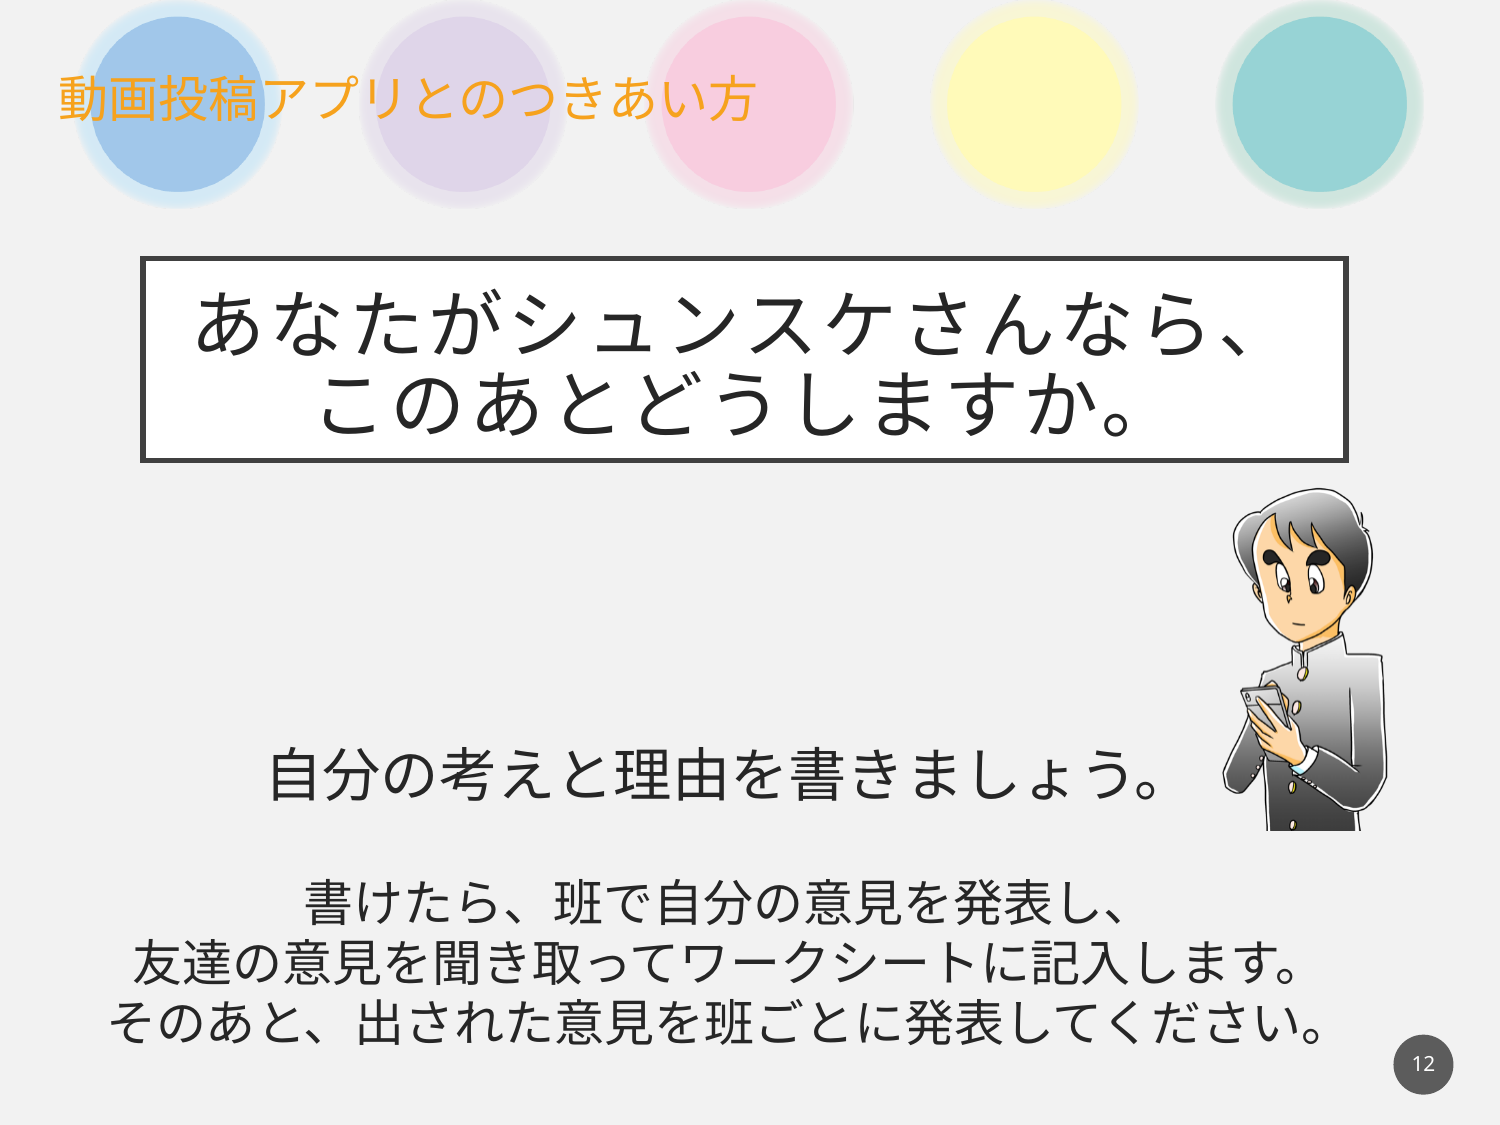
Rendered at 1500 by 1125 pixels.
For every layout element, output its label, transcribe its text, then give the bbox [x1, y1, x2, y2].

title あなたがシュンスケさんなら、 このあとどうしますか。 [140, 256, 1349, 463]
picture [1203, 478, 1412, 831]
picture [73, 0, 1424, 209]
list 自分の考えと理由を書きましょう。 書けたら、班で自分の意見を発表し、 友達の意見を聞き取ってワークシートに記入します。 そのあと、出された意見を班ごとに発表してください。 [3, 730, 1454, 1066]
slide_number 12 [1393, 1034, 1454, 1095]
